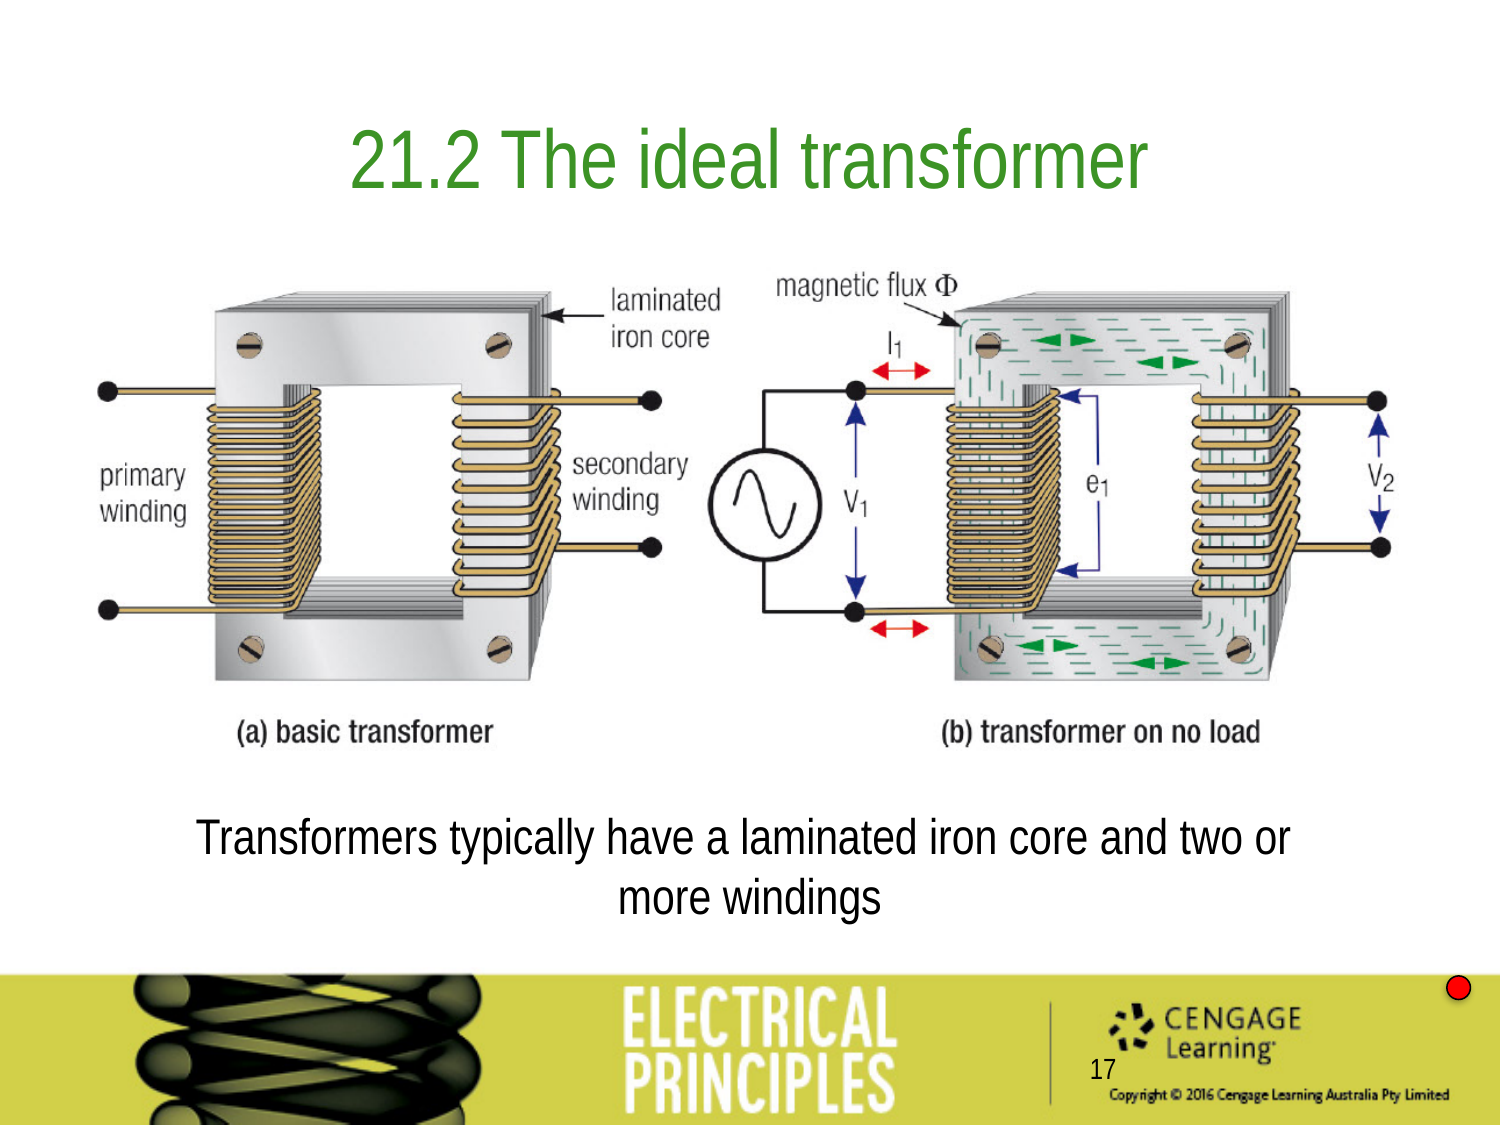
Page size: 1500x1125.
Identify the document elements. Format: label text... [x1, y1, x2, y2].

title 21.2 The ideal transformer [0, 0, 1500, 207]
text_box Transformers typically have a laminated iron core and two or more windings [100, 797, 1400, 932]
slide_number 17 [1074, 1042, 1425, 1103]
picture [0, 207, 1500, 1125]
text_box [1446, 975, 1472, 1001]
